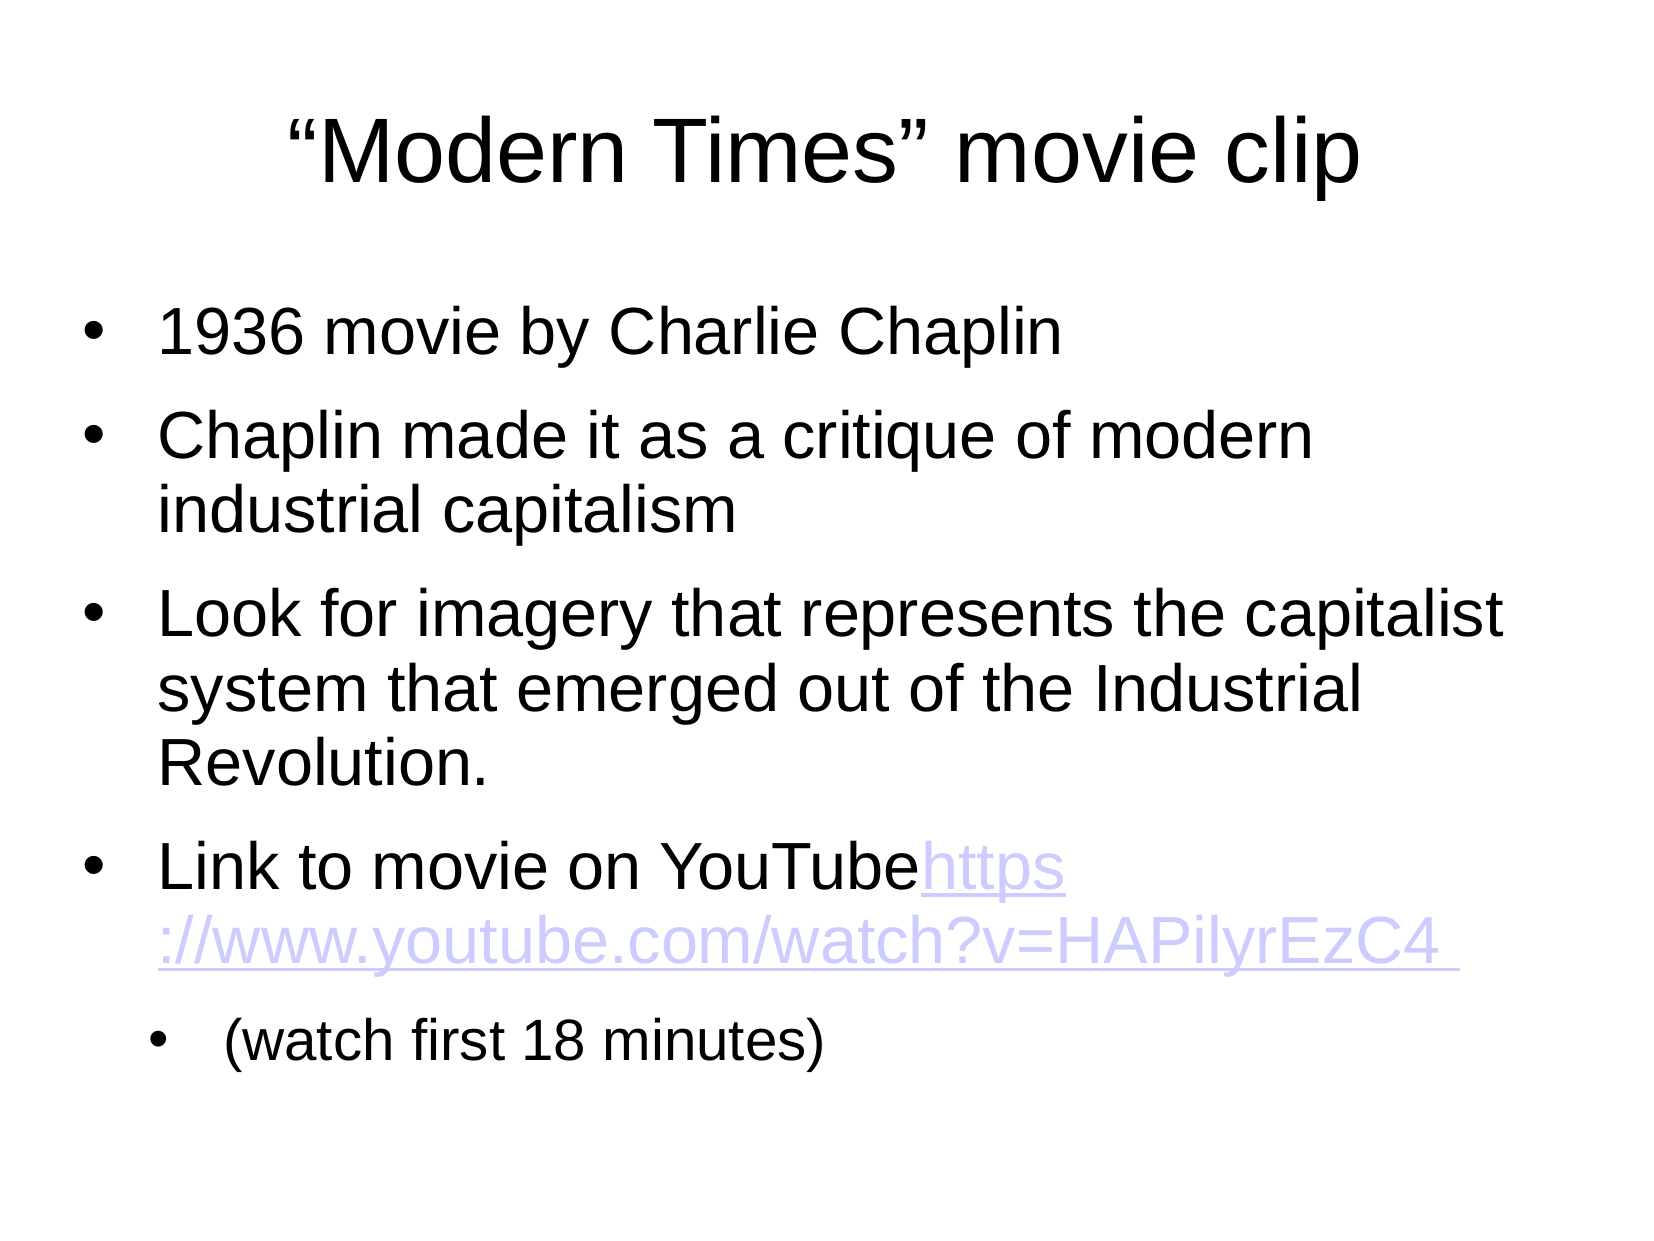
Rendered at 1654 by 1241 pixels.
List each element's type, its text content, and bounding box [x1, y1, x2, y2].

title “Modern Times” movie clip [82, 49, 1570, 256]
list 1936 movie by Charlie Chaplin Chaplin made it as a critique of modern industrial capitalism Look for imagery that represents the capitalist system that emerged out of the Industrial Revolution. Link to movie on YouTubehttps://www.youtube.com/watch?v=HAPilyrEzC4 (watch first 18 minutes) [82, 290, 1570, 1010]
